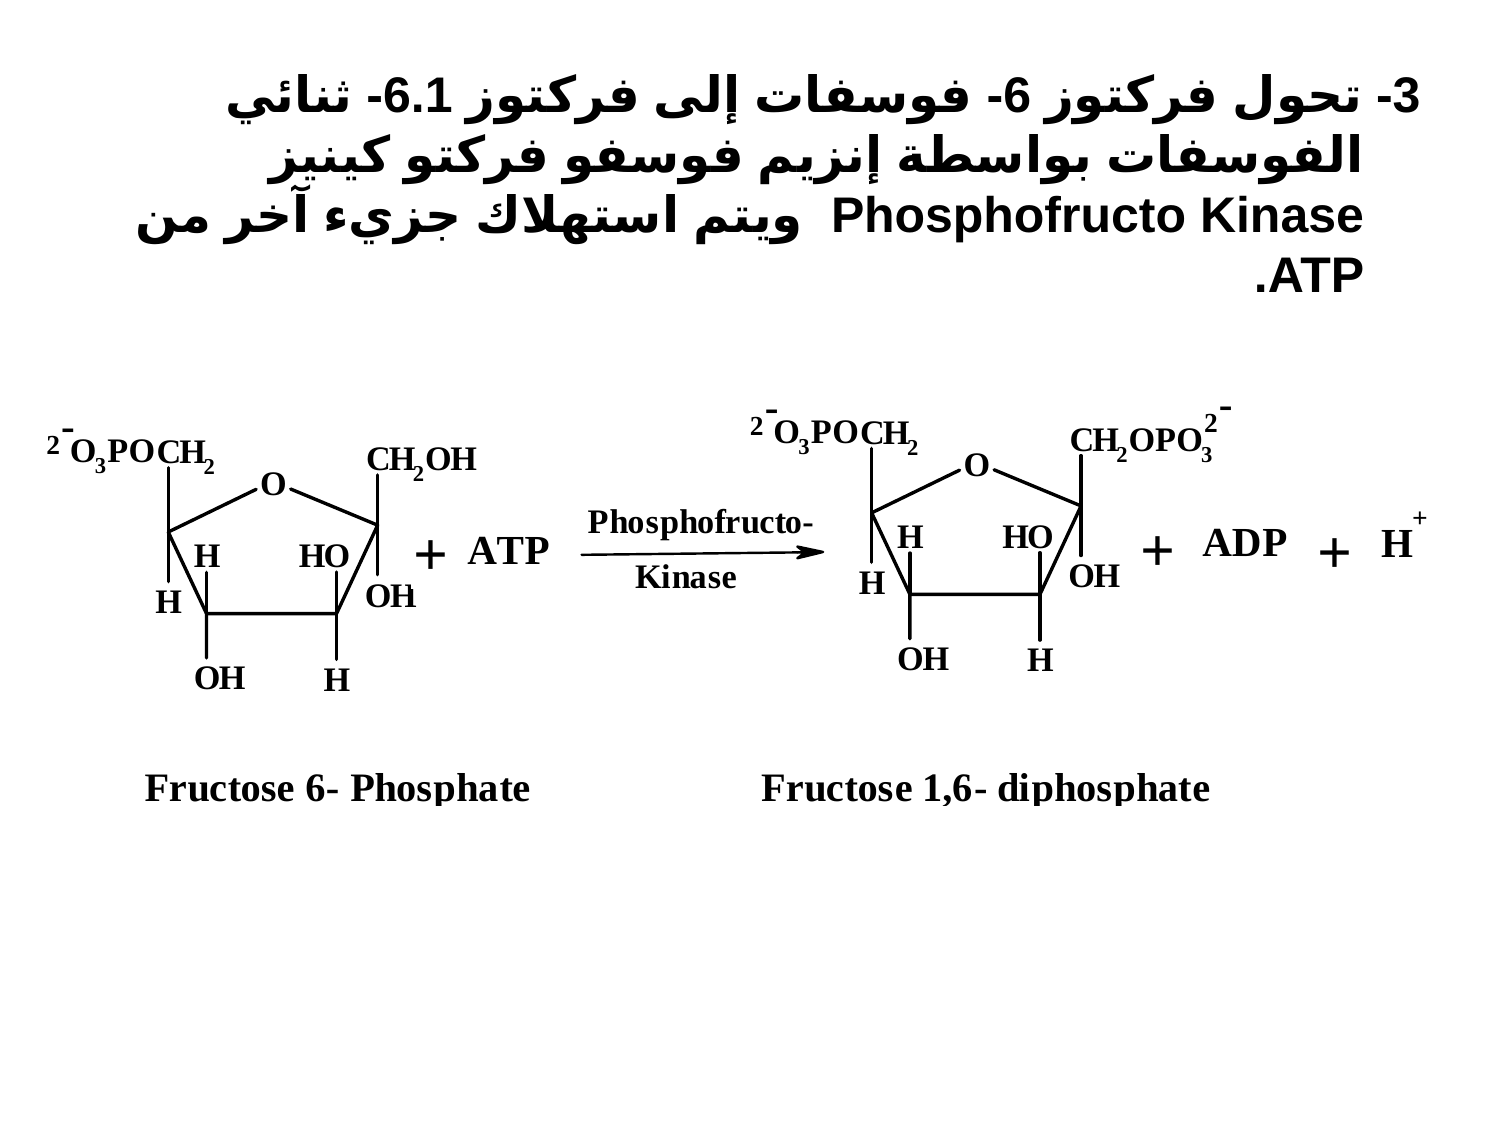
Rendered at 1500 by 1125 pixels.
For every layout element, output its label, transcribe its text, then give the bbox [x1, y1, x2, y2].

text_box 3- تحول فركتوز 6- فوسفات إلى فركتوز 6.1- ثنائي الفوسفات بواسطة إنزيم فوسفو فركتو كينيز Phosphofructo Kinase ويتم استهلاك جزيء آخر من ATP. [29, 54, 1436, 310]
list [40, 380, 1436, 823]
